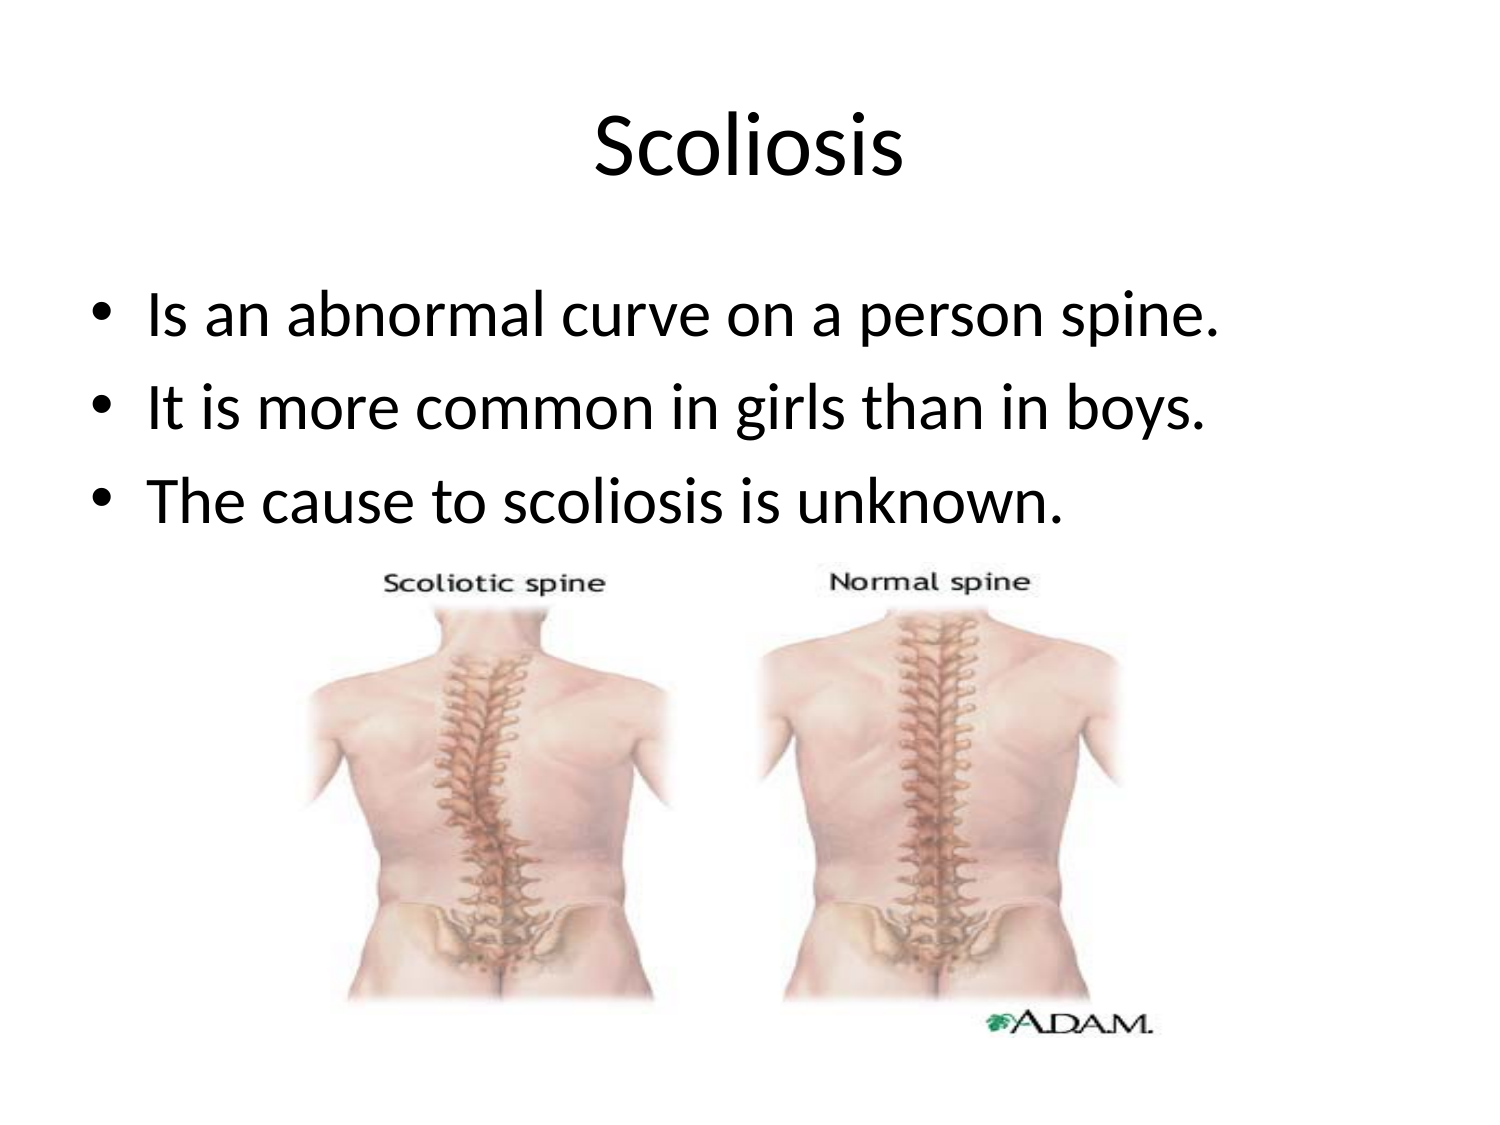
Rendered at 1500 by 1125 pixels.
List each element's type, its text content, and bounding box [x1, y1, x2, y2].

picture [262, 562, 1188, 1038]
list Is an abnormal curve on a person spine. It is more common in girls than in boys. The cause to scoliosis is unknown. [75, 262, 1425, 1005]
title Scoliosis [75, 45, 1425, 233]
